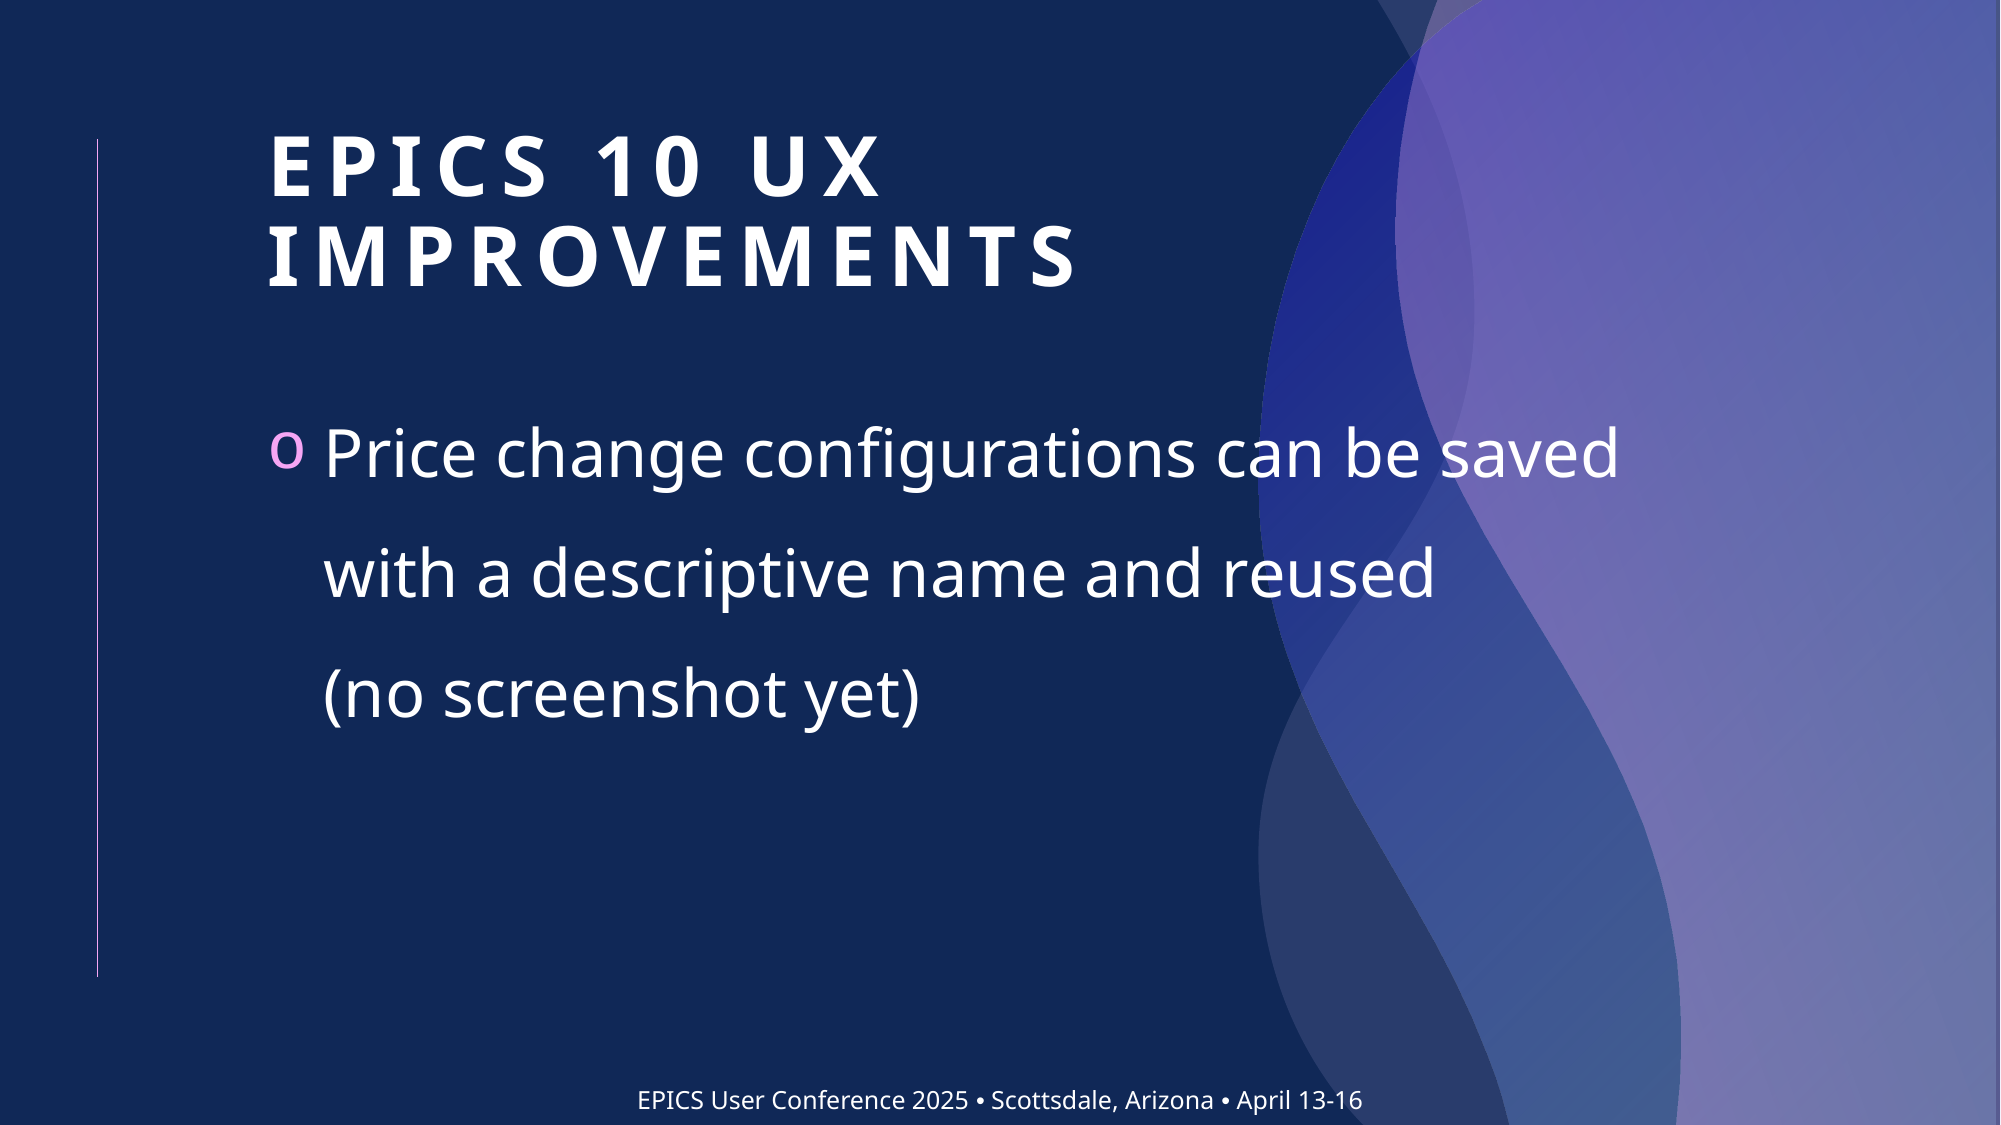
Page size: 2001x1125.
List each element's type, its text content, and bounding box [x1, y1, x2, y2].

list Price change configurations can be saved with a descriptive name and reused (no screenshot yet) [251, 363, 1644, 902]
title EPICS 10 UX Improvements [251, 136, 1709, 312]
